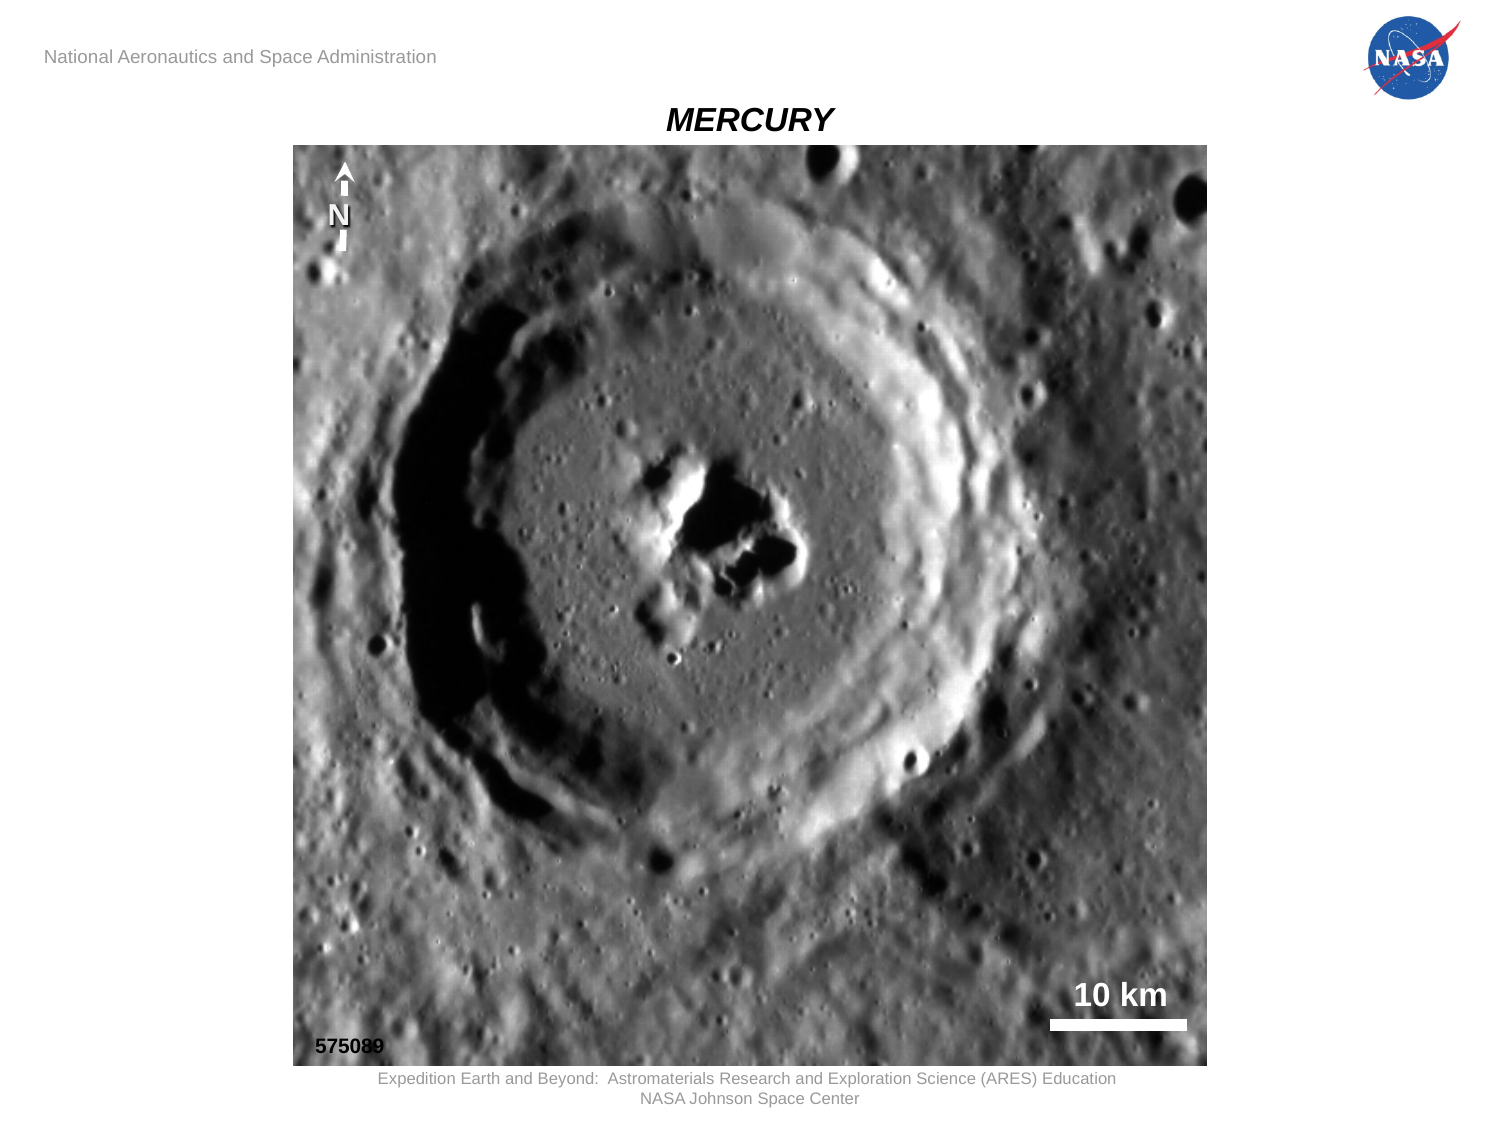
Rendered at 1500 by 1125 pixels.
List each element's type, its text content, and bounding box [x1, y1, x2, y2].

text_box MERCURY [381, 91, 1119, 144]
picture [293, 145, 1207, 1066]
picture [1362, 15, 1461, 100]
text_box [312, 162, 363, 265]
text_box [1049, 964, 1188, 1026]
